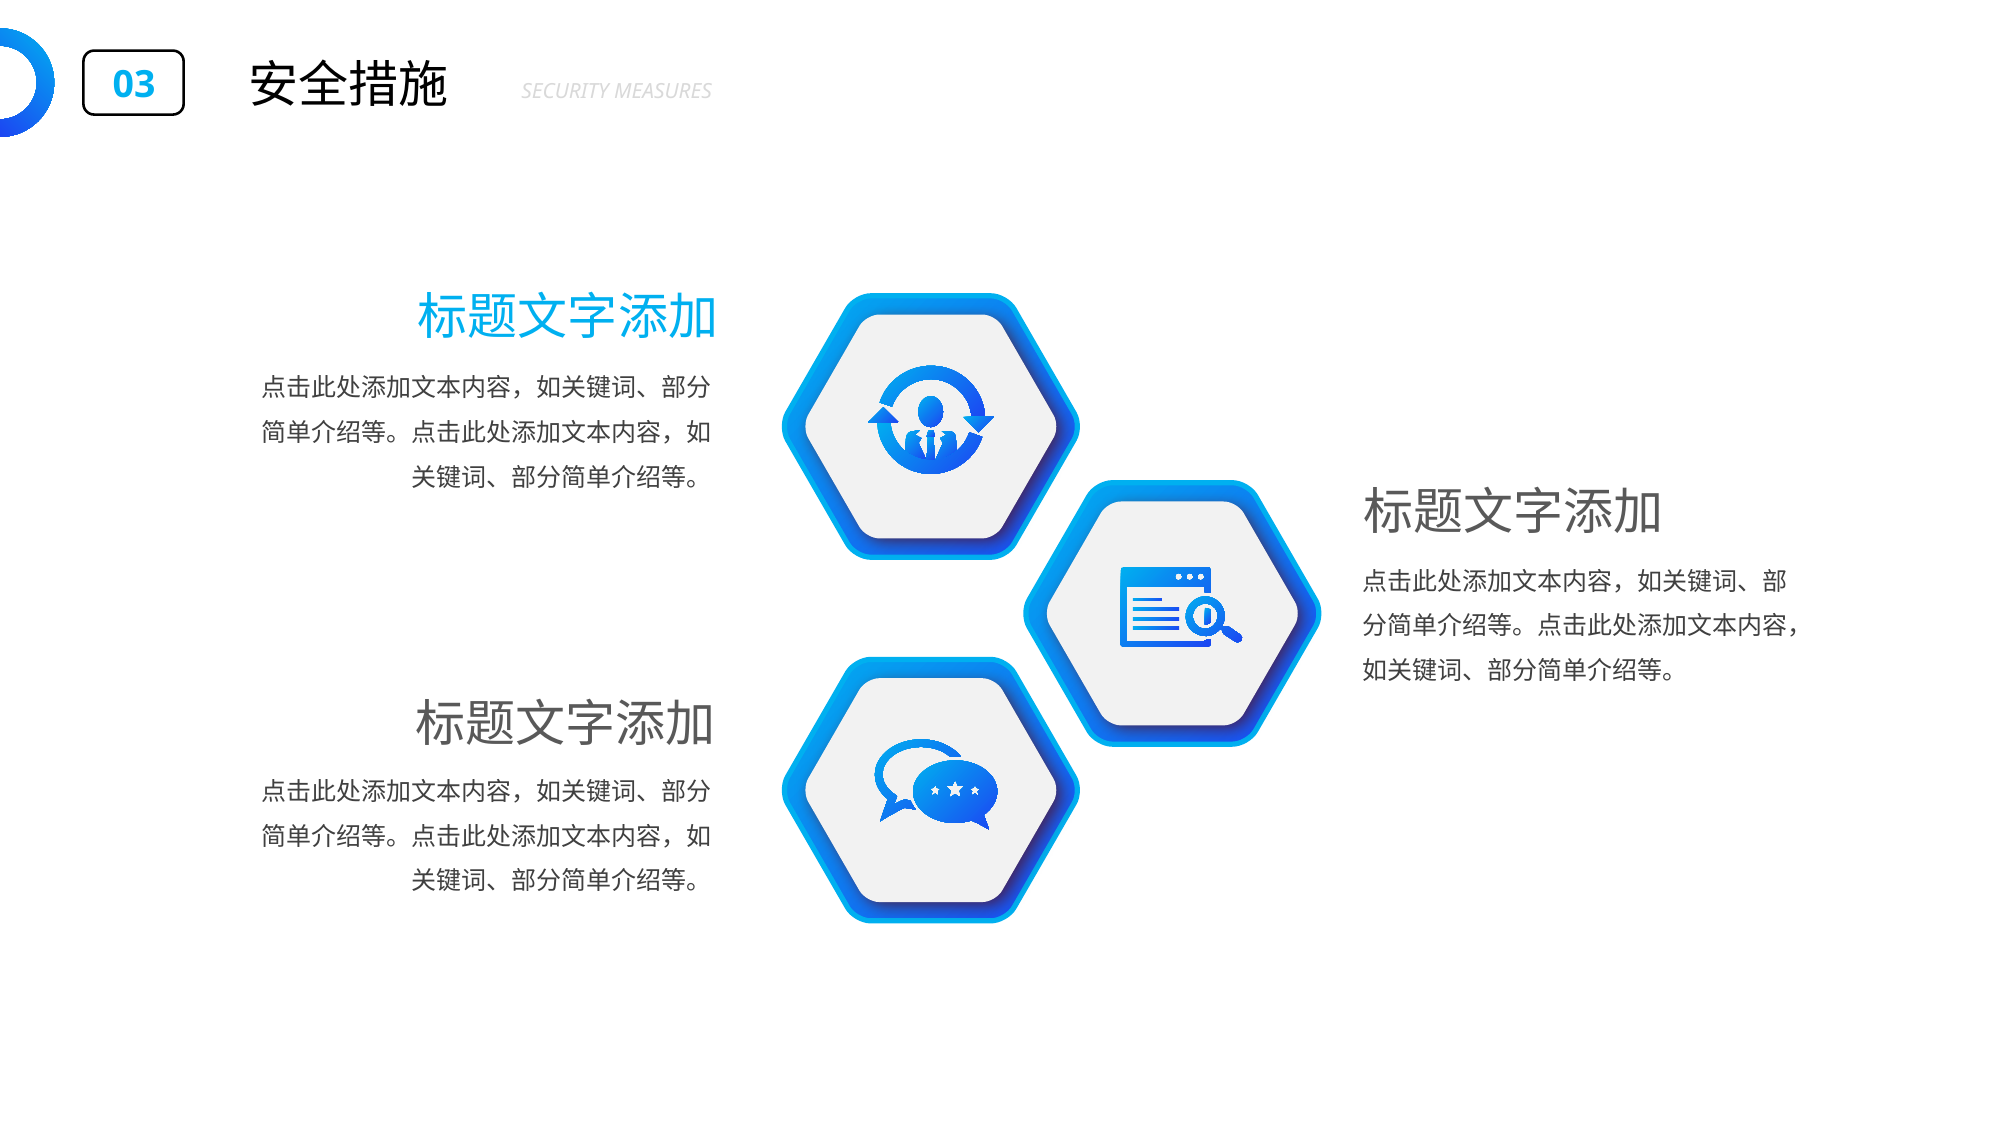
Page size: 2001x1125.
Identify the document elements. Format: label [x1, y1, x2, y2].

text_box [225, 277, 1079, 558]
text_box [83, 44, 801, 121]
text_box [1024, 472, 1822, 745]
text_box [0, 27, 56, 138]
text_box [225, 659, 1079, 921]
